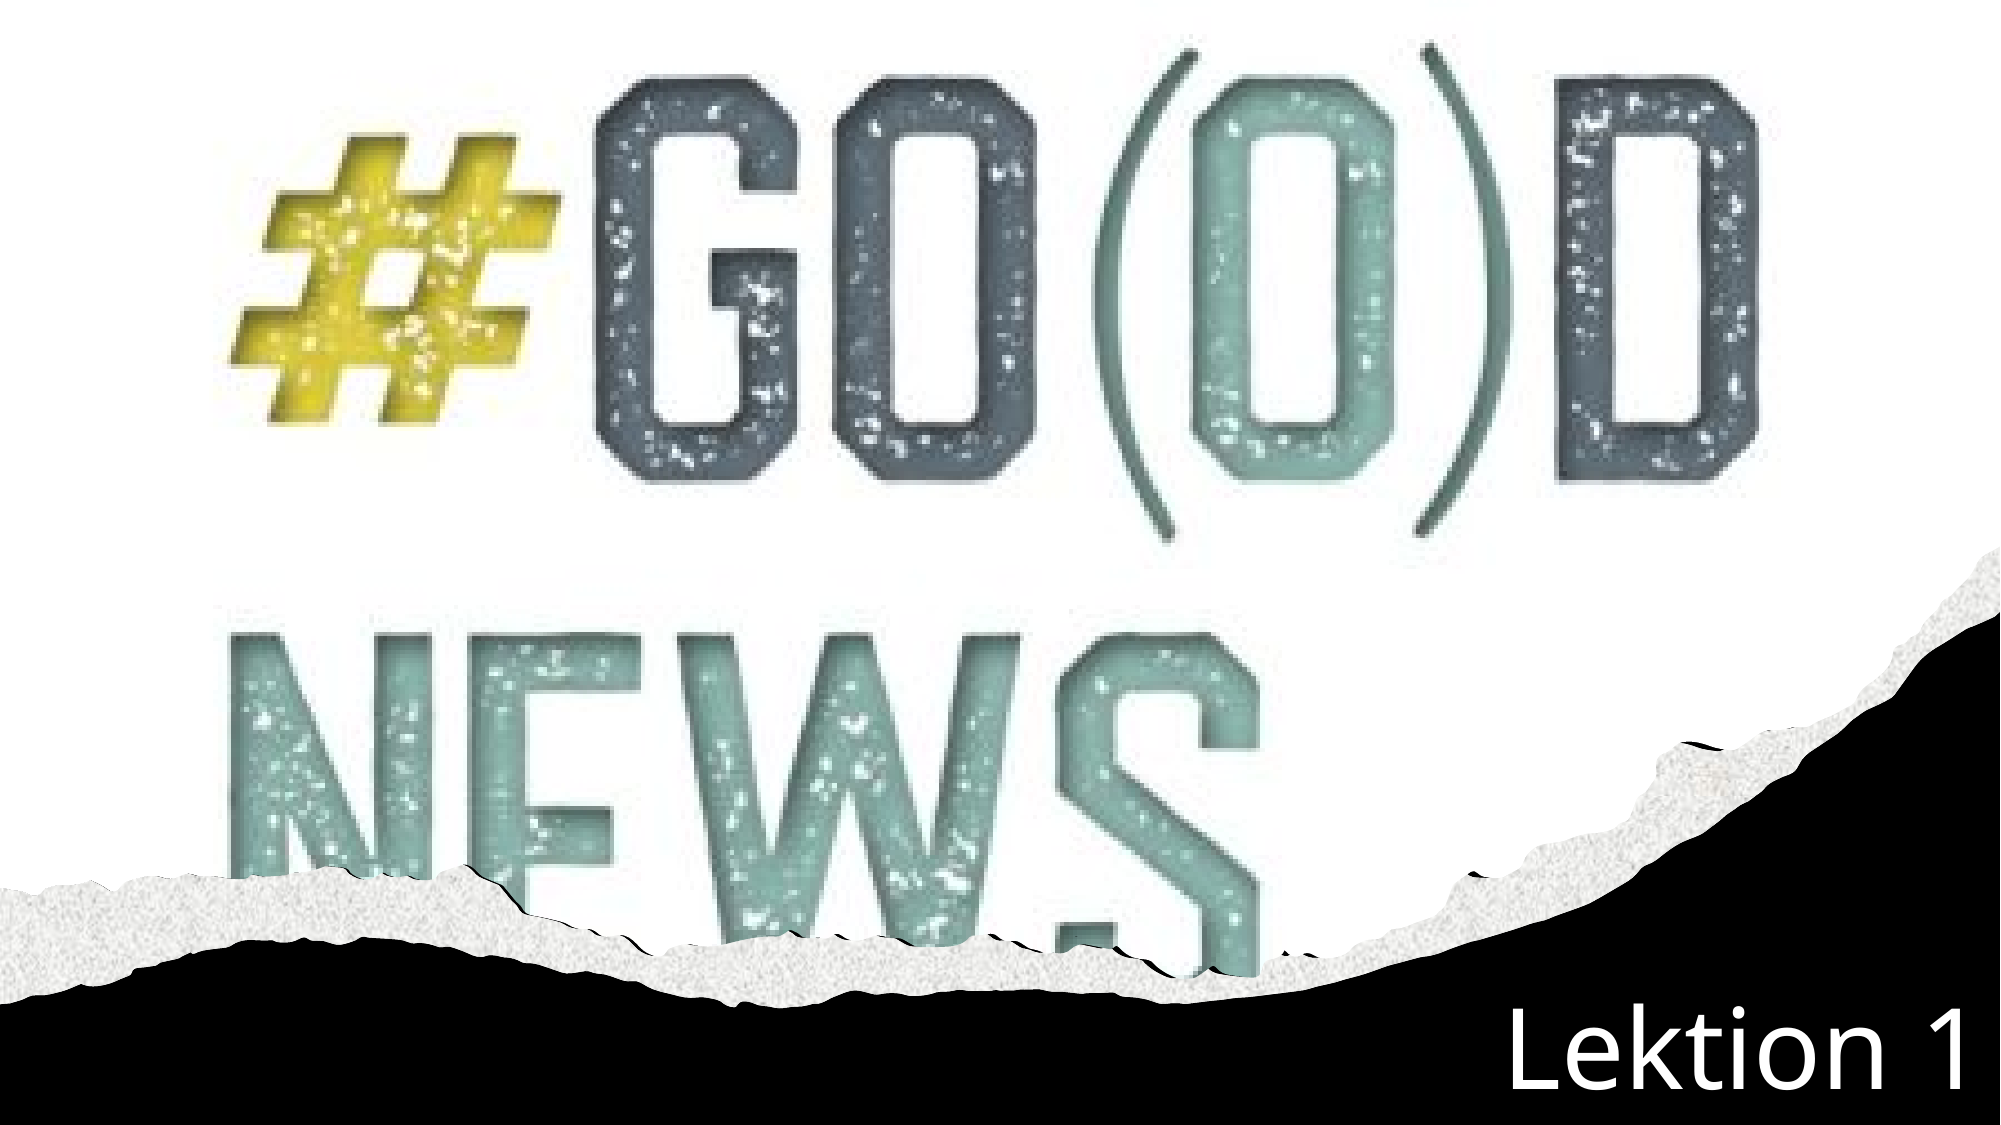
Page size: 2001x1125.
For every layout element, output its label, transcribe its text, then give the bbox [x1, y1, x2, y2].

title Lektion 1 [1426, 980, 2000, 1125]
picture [0, 0, 2001, 1009]
